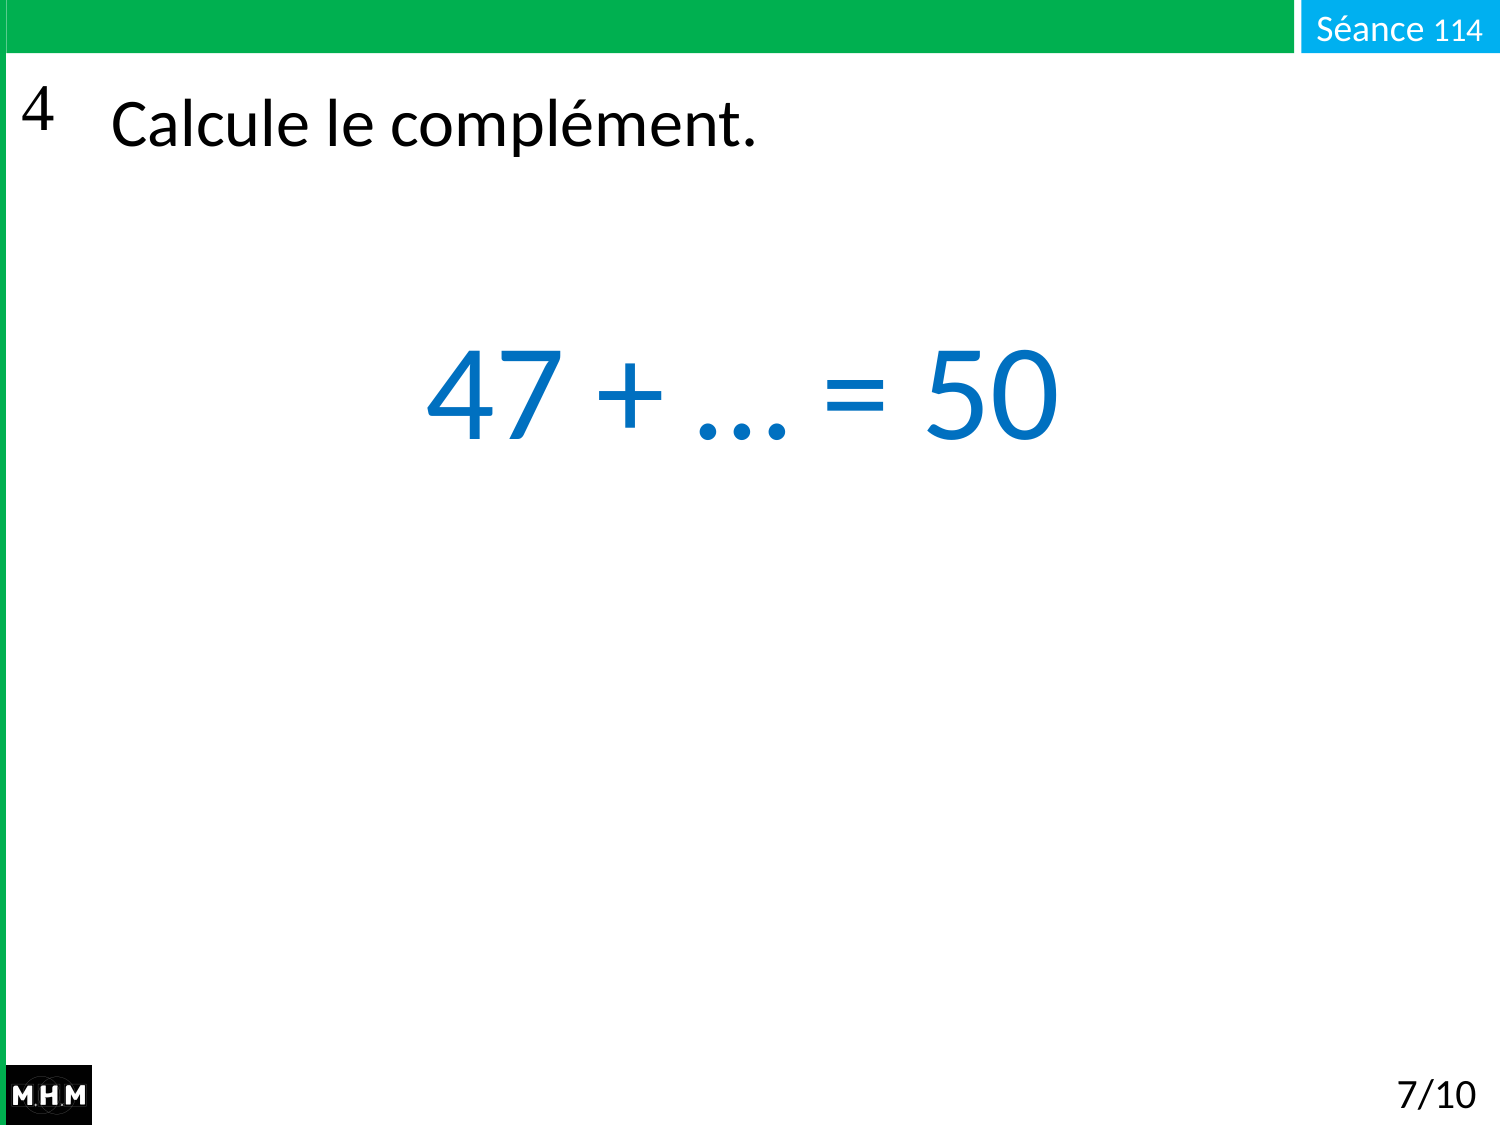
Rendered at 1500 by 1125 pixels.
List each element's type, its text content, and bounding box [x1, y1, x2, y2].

list 7/10 [1373, 1064, 1500, 1125]
text_box 47 + … = 50 [396, 294, 1091, 475]
picture [6, 1065, 92, 1125]
title Calcule le complément. [96, 80, 1391, 170]
